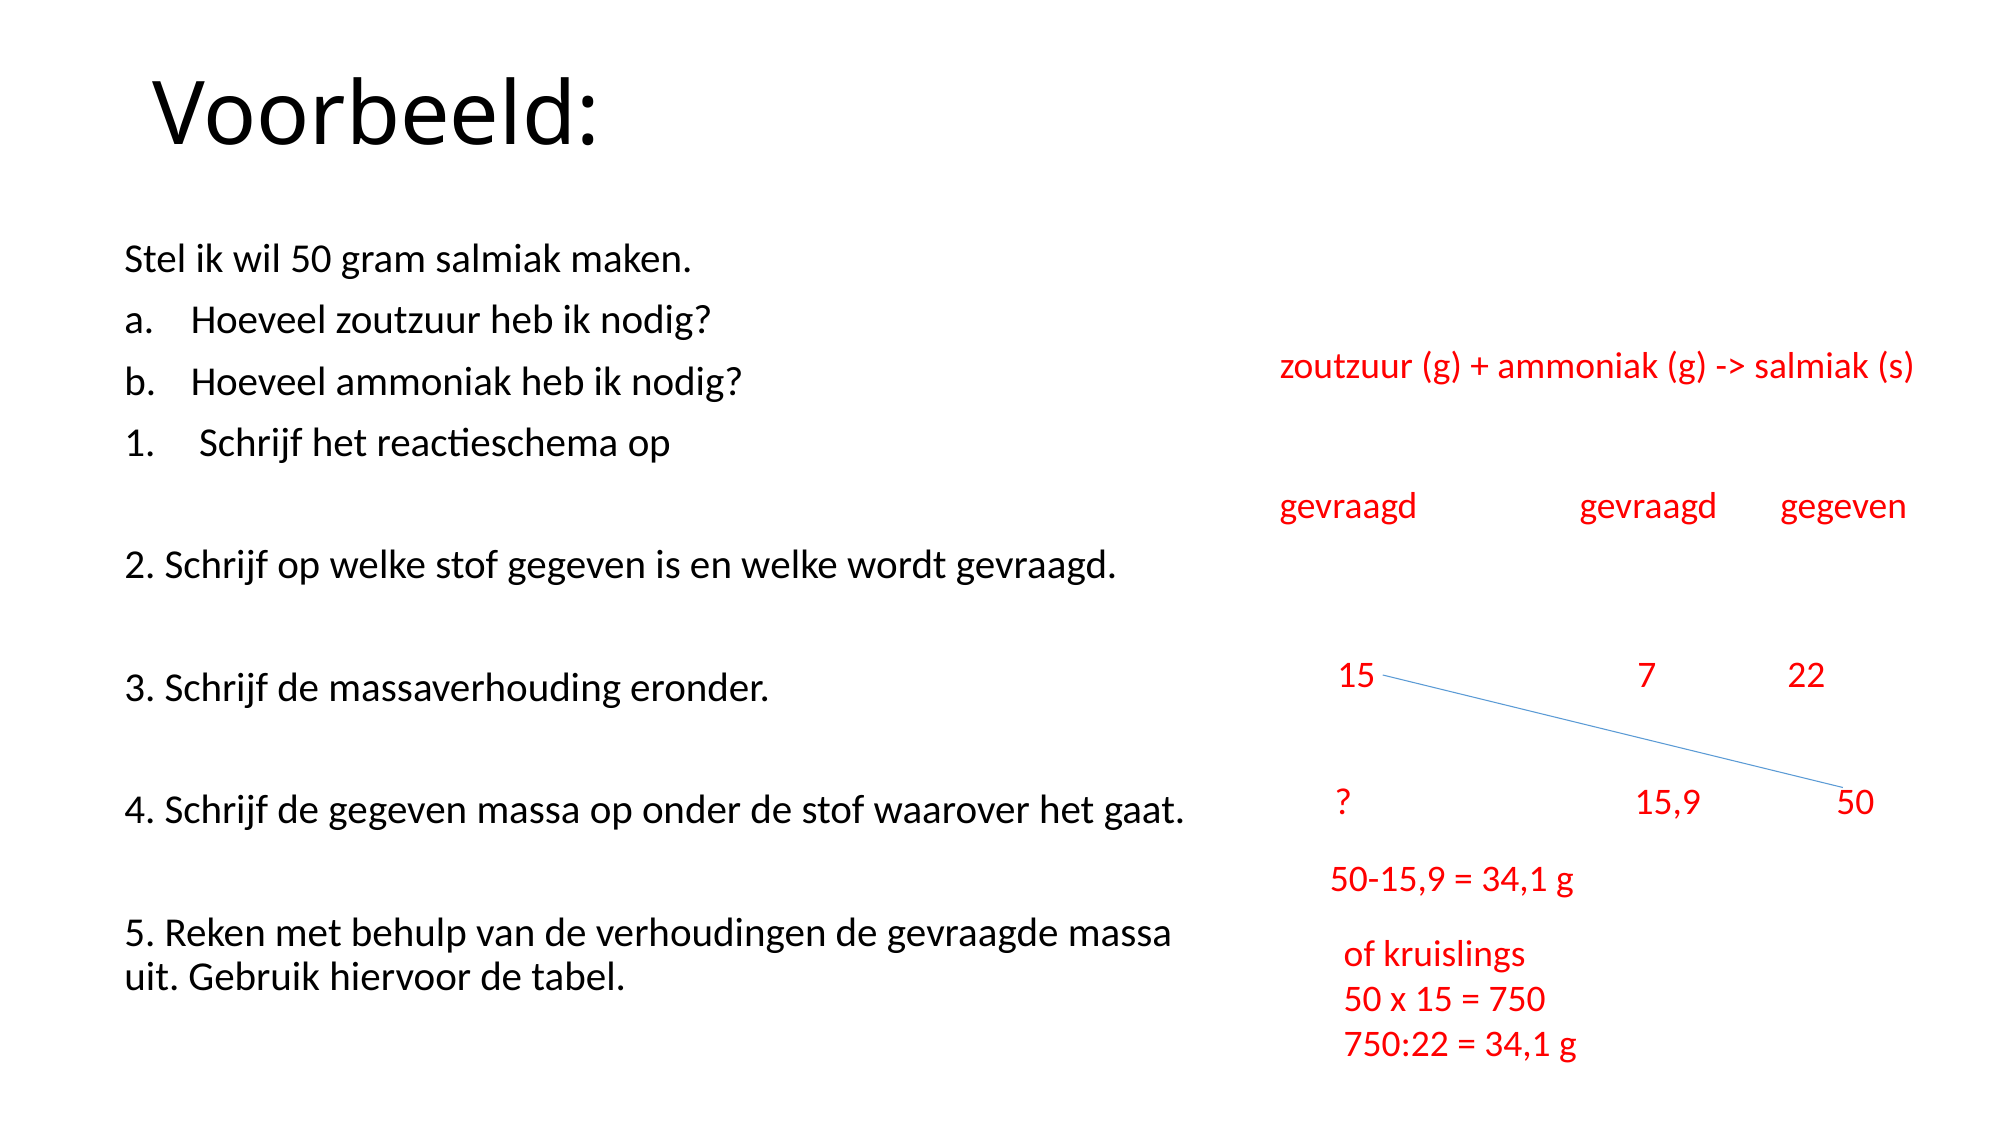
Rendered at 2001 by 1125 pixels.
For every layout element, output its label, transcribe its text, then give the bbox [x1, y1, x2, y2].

text_box 15 7 22 [1322, 642, 1841, 748]
list Stel ik wil 50 gram salmiak maken. Hoeveel zoutzuur heb ik nodig? Hoeveel ammoniak heb ik nodig? Schrijf het reactieschema op 2. Schrijf op welke stof gegeven is en welke wordt gevraagd. 3. Schrijf de massaverhouding eronder. 4. Schrijf de gegeven massa op onder de stof waarover het gaat. 5. Reken met behulp van de verhoudingen de gevraagde massa uit. Gebruik hiervoor de tabel. [109, 229, 1217, 1056]
text_box ? 15,9 50 [1319, 769, 1901, 875]
text_box zoutzuur (g) + ammoniak (g) -> salmiak (s) [1265, 333, 1940, 439]
title Voorbeeld: [137, 59, 1863, 278]
text_box of kruislings 50 x 15 = 750 750:22 = 34,1 g [1329, 921, 1593, 1117]
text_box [1382, 674, 1843, 788]
text_box 50-15,9 = 34,1 g [1315, 846, 1606, 996]
text_box gevraagd gevraagd gegeven [1264, 473, 1923, 579]
